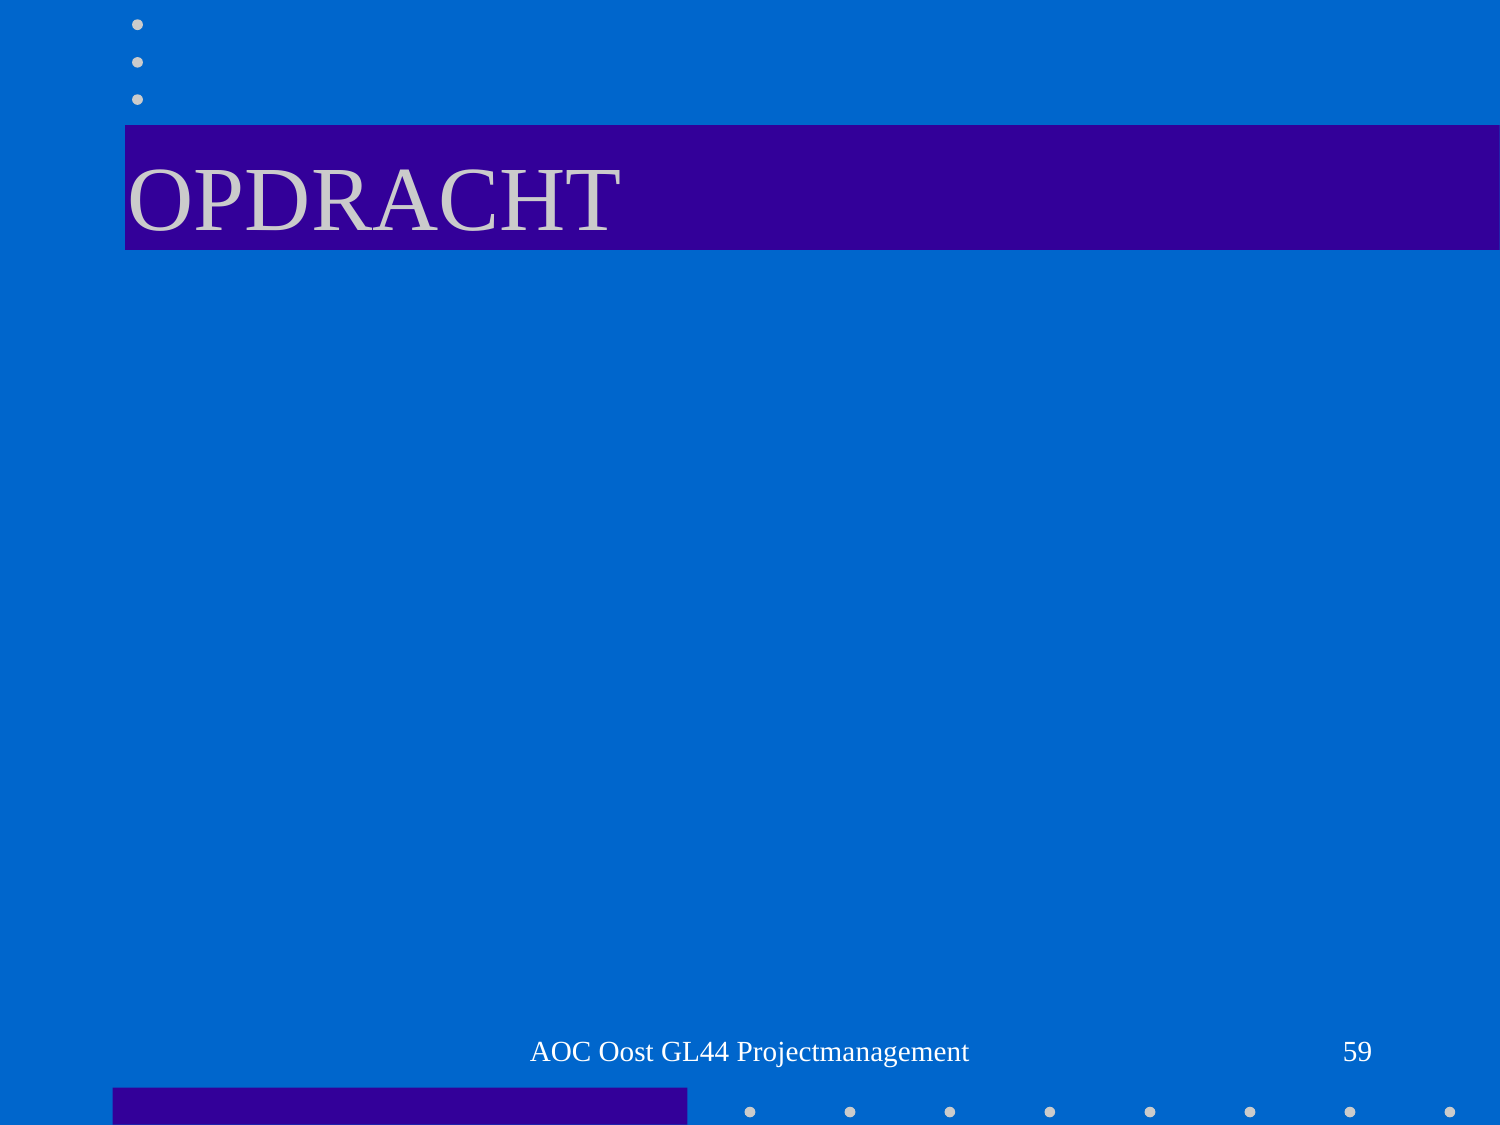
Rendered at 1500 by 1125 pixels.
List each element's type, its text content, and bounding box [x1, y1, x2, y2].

footer AOC Oost GL44 Projectmanagement [512, 1012, 988, 1088]
title OPDRACHT [112, 99, 1388, 288]
slide_number 59 [1074, 1012, 1388, 1088]
